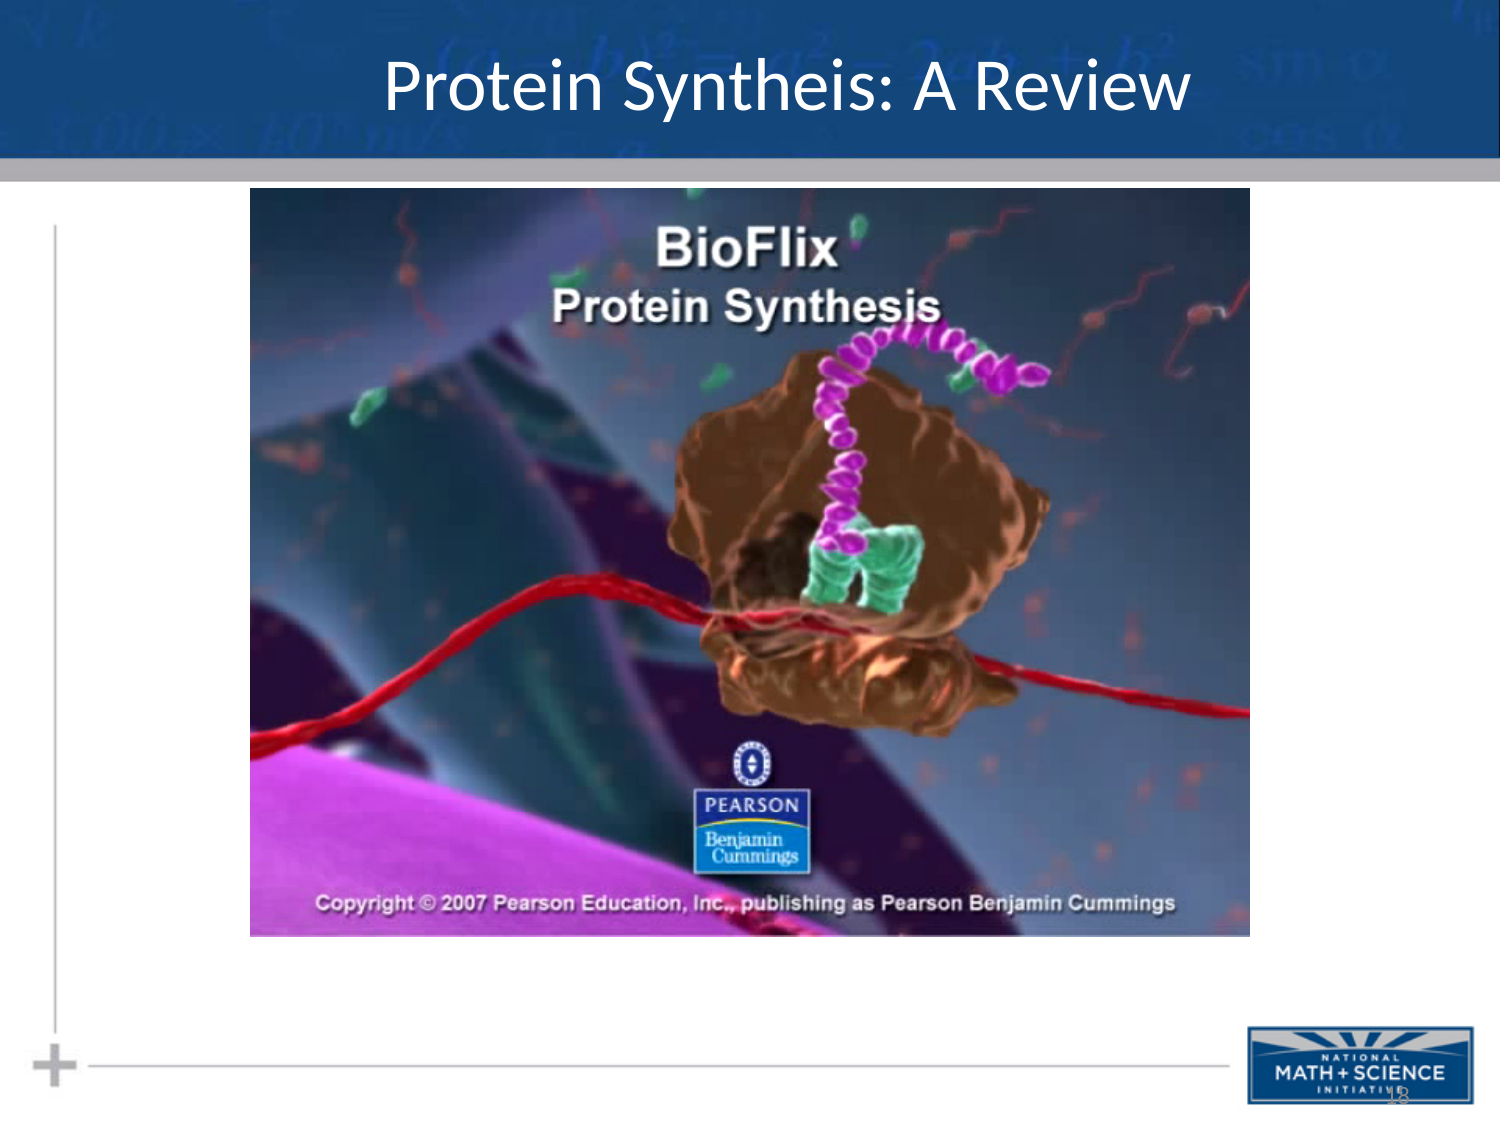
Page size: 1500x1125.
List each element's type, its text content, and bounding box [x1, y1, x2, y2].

picture [0, 0, 1500, 1125]
text_box Protein Syntheis: A Review [76, 28, 1500, 134]
slide_number 18 [1074, 1065, 1425, 1125]
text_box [249, 187, 1251, 938]
